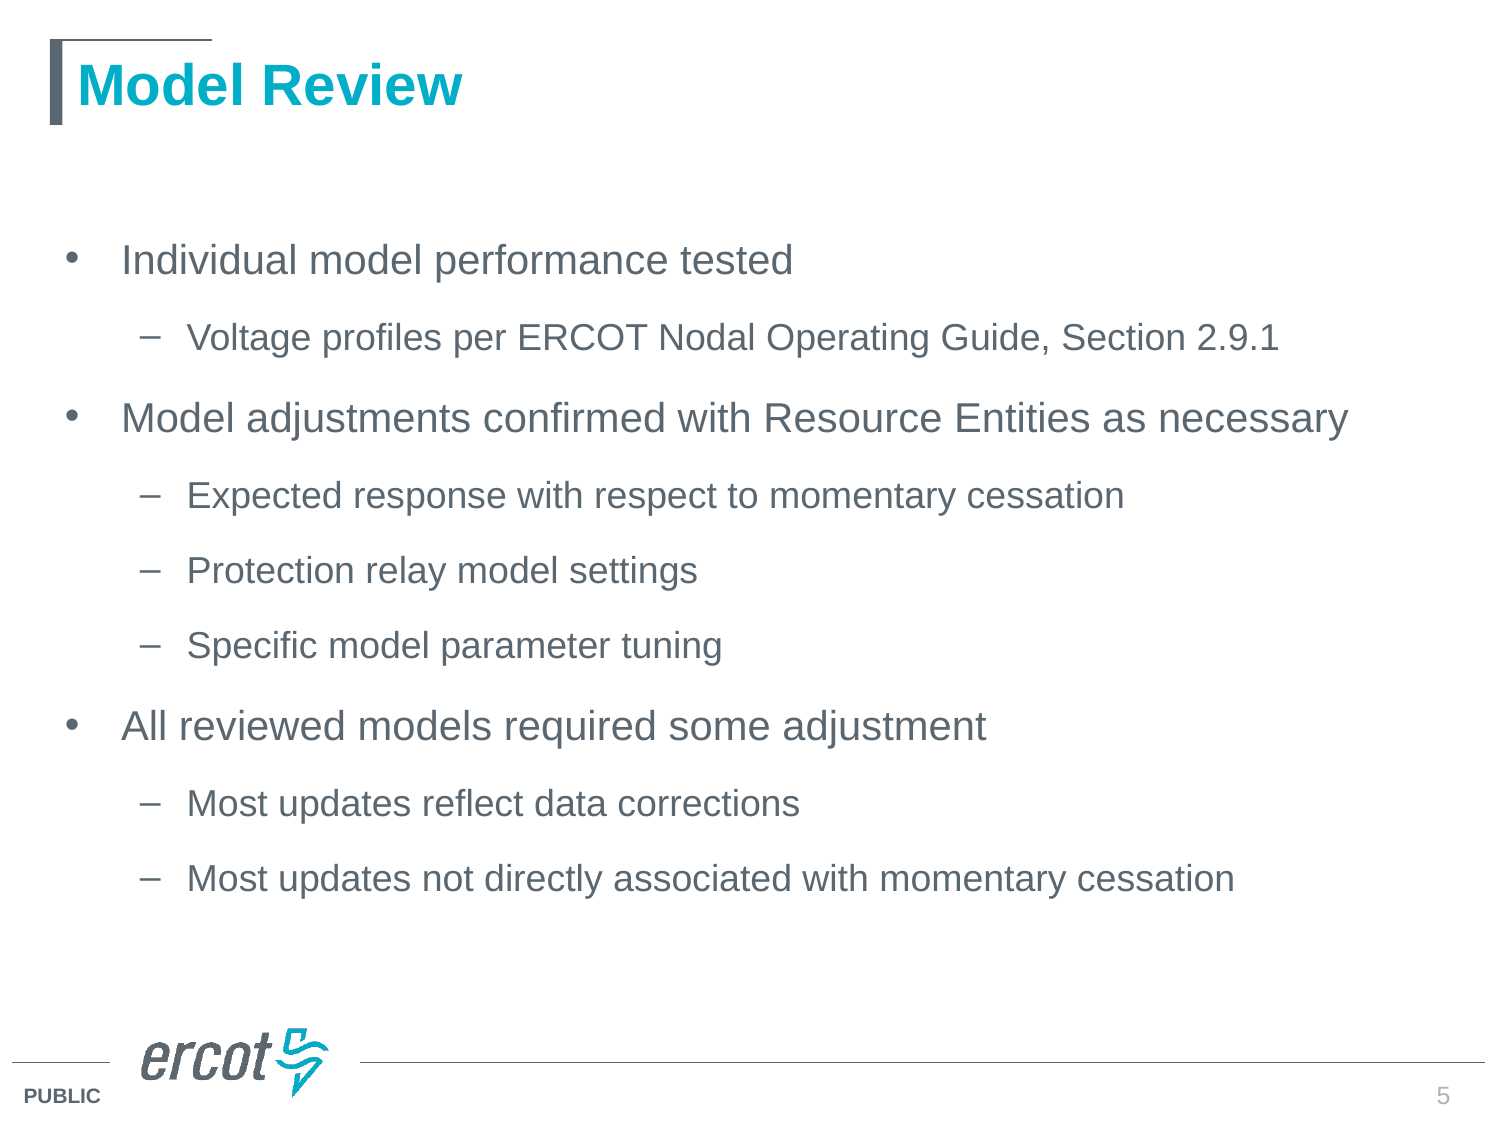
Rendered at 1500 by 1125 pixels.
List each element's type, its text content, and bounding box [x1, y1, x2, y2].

picture [137, 1024, 332, 1100]
slide_number 5 [1400, 1076, 1488, 1113]
list Individual model performance tested Voltage profiles per ERCOT Nodal Operating Guide, Section 2.9.1 Model adjustments confirmed with Resource Entities as necessary Expected response with respect to momentary cessation Protection relay model settings Specific model parameter tuning All reviewed models required some adjustment Most updates reflect data corrections Most updates not directly associated with momentary cessation [50, 200, 1450, 1000]
title Model Review [62, 39, 1450, 125]
